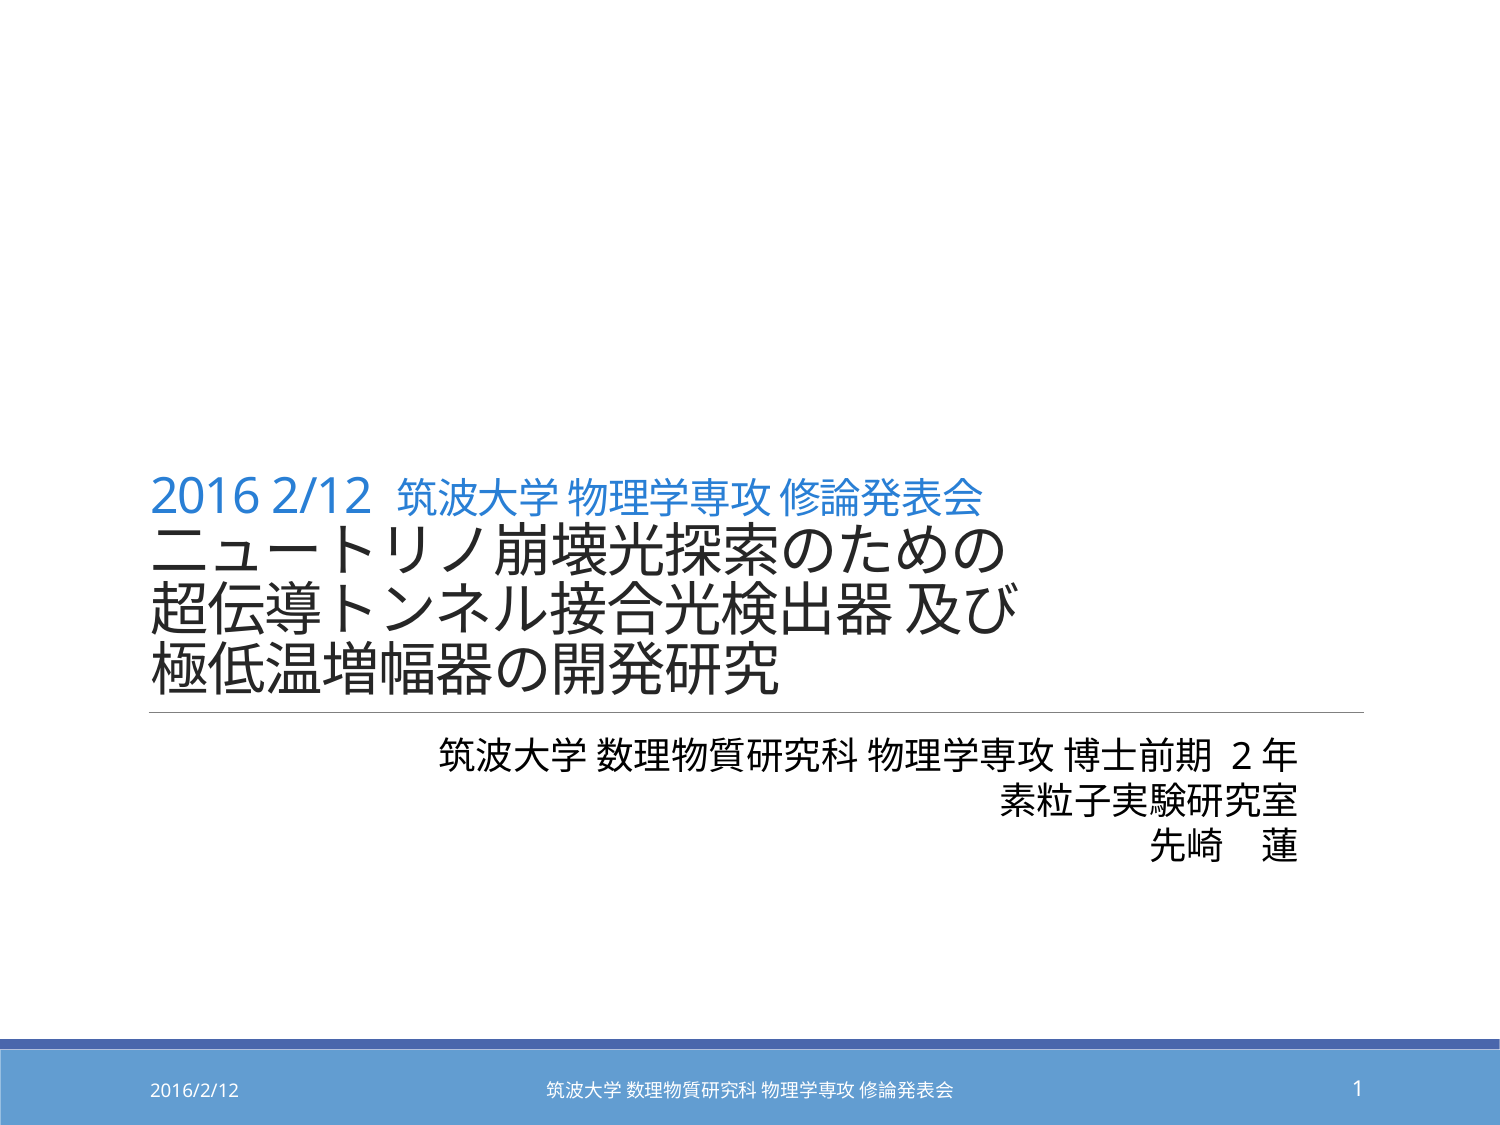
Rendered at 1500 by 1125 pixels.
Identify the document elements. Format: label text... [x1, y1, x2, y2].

title 2016 2/12 筑波大学 物理学専攻 修論発表会 二ュートリノ崩壊光探索のための 超伝導トンネル接合光検出器 及び 極低温増幅器の開発研究 [135, 124, 1373, 710]
slide_number 1 [1218, 1059, 1380, 1120]
footer 筑波大学 数理物質研究科 物理学専攻 修論発表会 [453, 1059, 1047, 1120]
text_box 筑波大学 数理物質研究科 物理学専攻 博士前期 2年 素粒子実験研究室 先崎 蓮 [423, 724, 1314, 920]
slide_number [135, 1059, 440, 1120]
